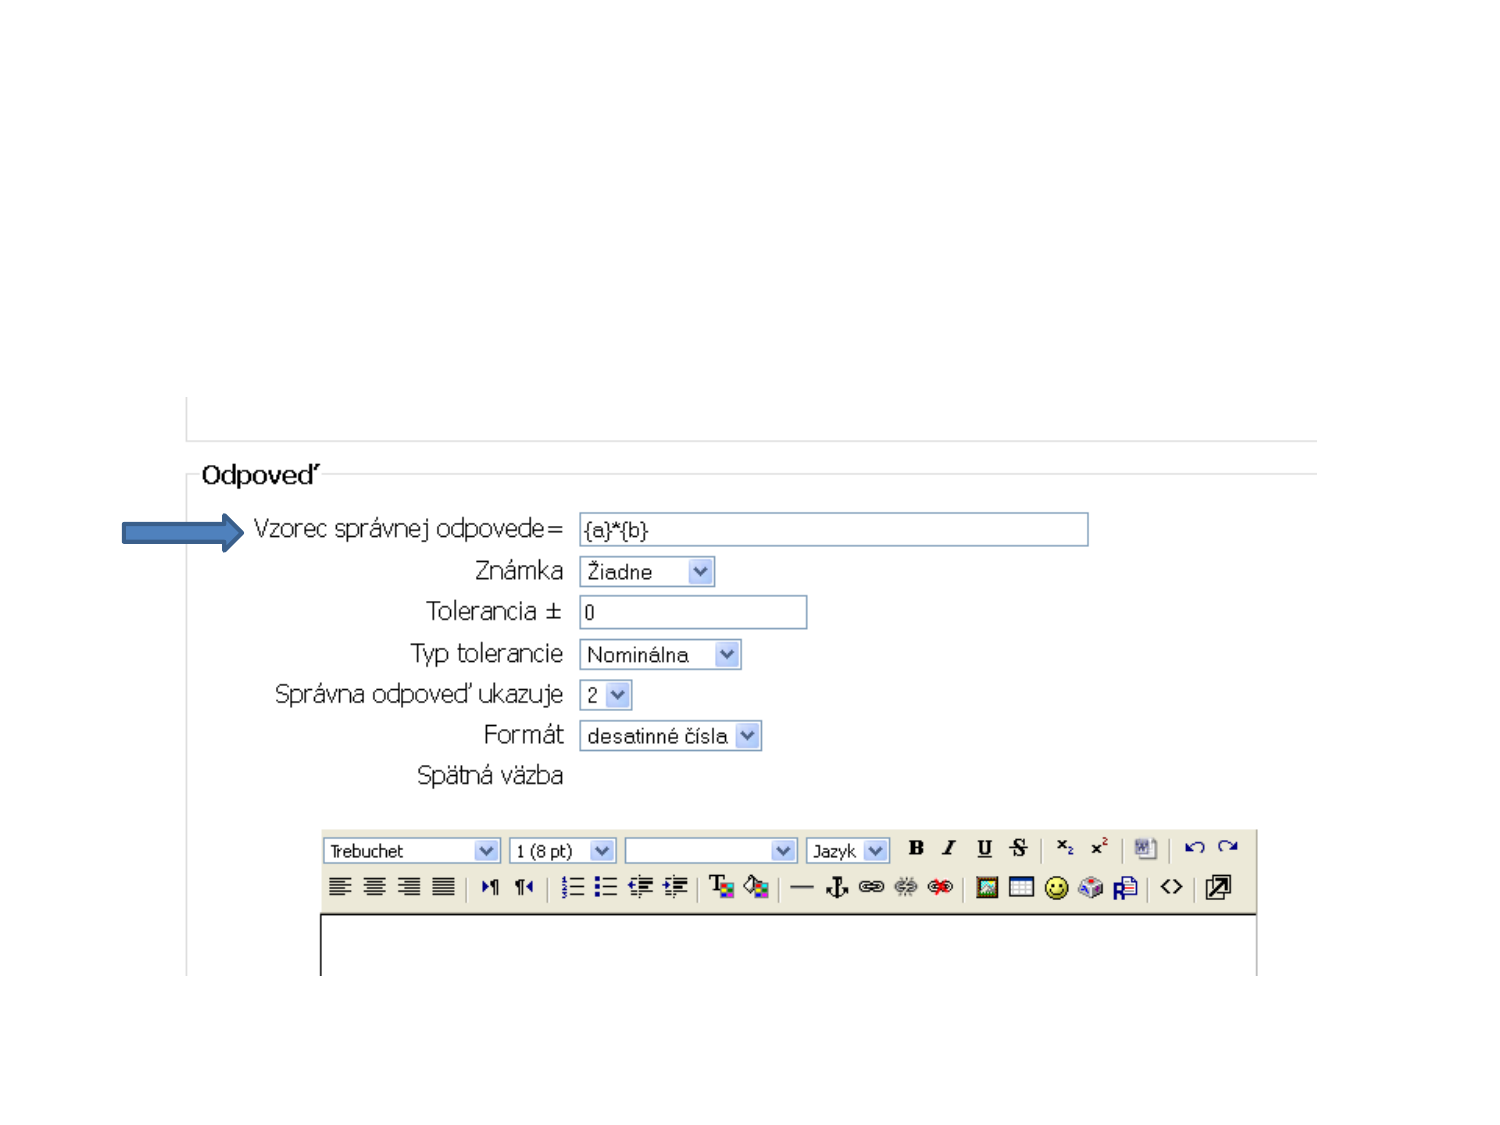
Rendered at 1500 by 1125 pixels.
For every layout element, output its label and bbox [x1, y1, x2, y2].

text_box [121, 521, 177, 544]
picture [182, 396, 1318, 977]
